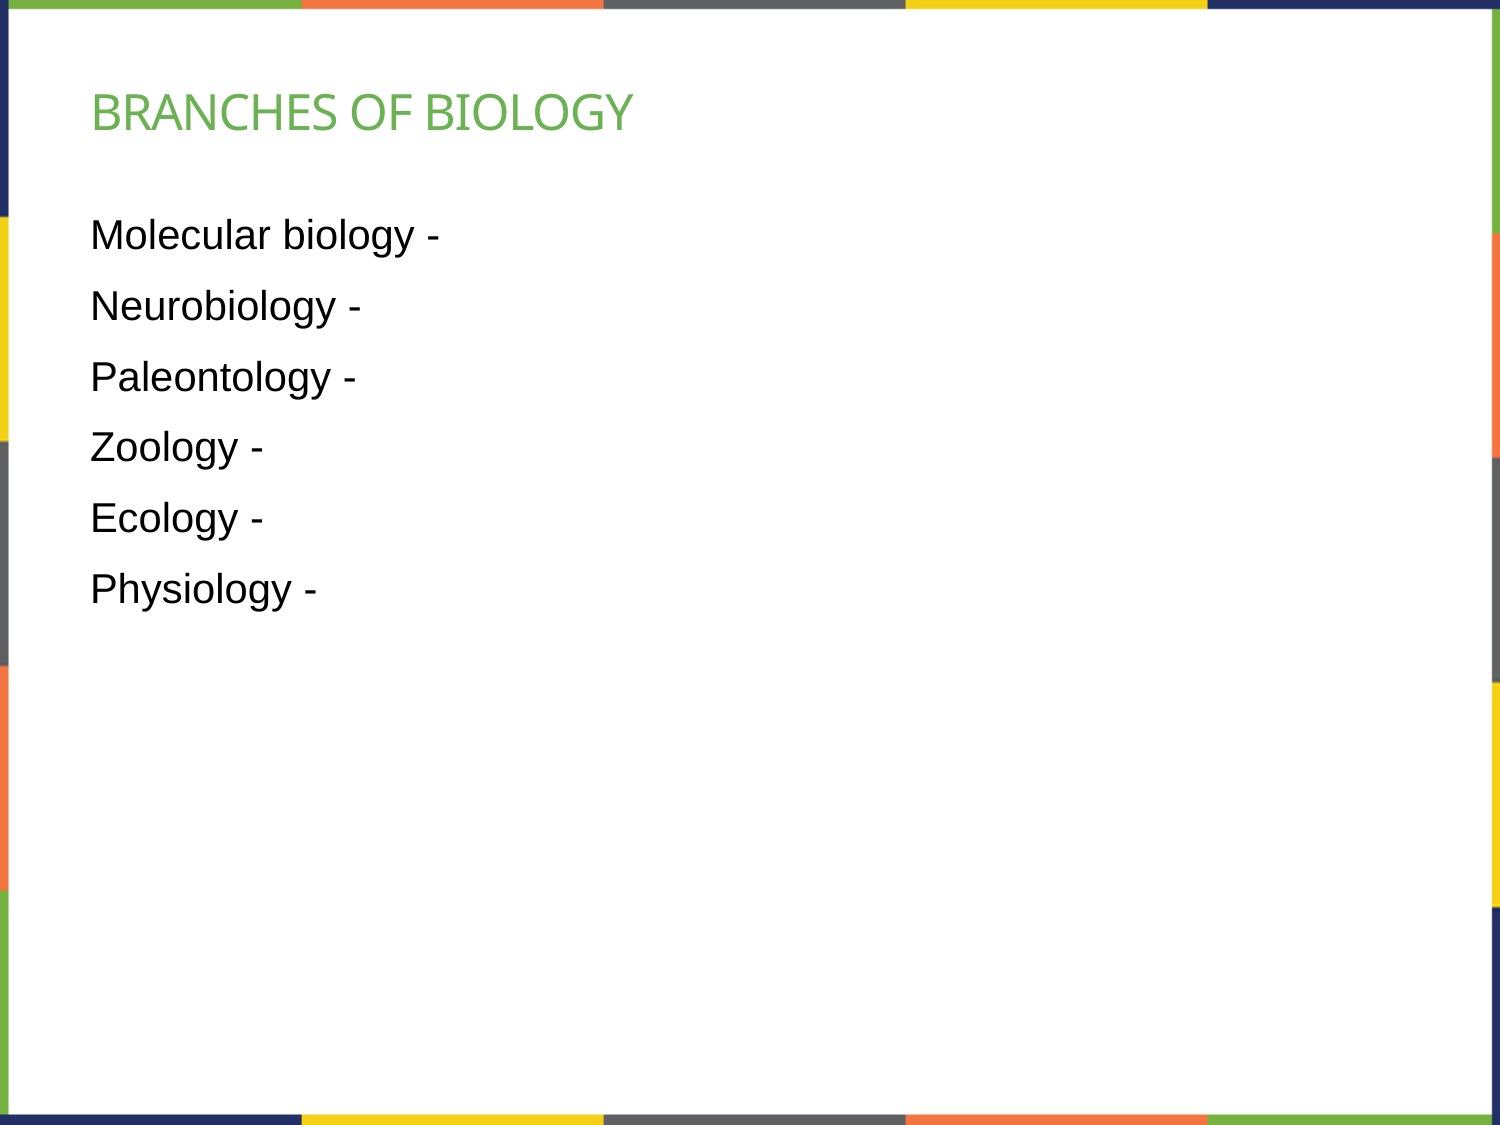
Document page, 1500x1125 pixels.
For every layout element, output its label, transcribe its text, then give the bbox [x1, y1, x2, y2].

list Molecular biology - Neurobiology - Paleontology - Zoology - Ecology - Physiology - [75, 200, 1398, 986]
title Branches of Biology [75, 39, 1398, 148]
picture [0, 0, 1500, 1125]
